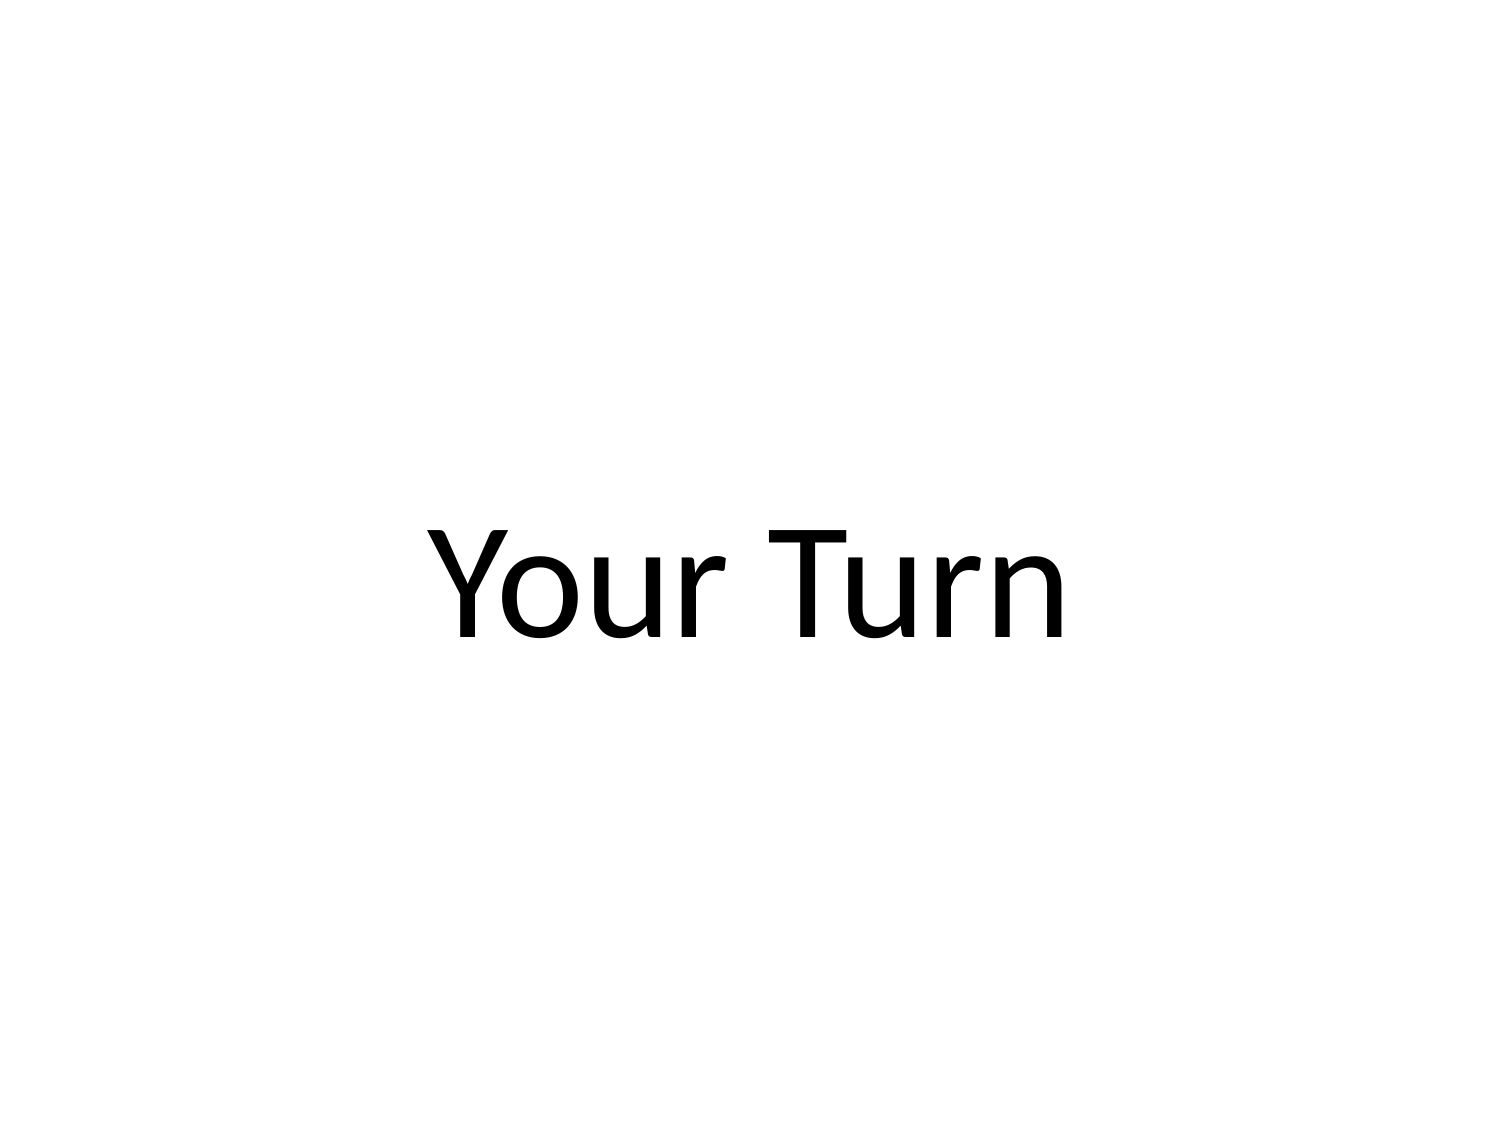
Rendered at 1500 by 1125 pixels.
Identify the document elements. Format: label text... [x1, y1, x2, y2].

title Your Turn [37, 237, 1463, 905]
